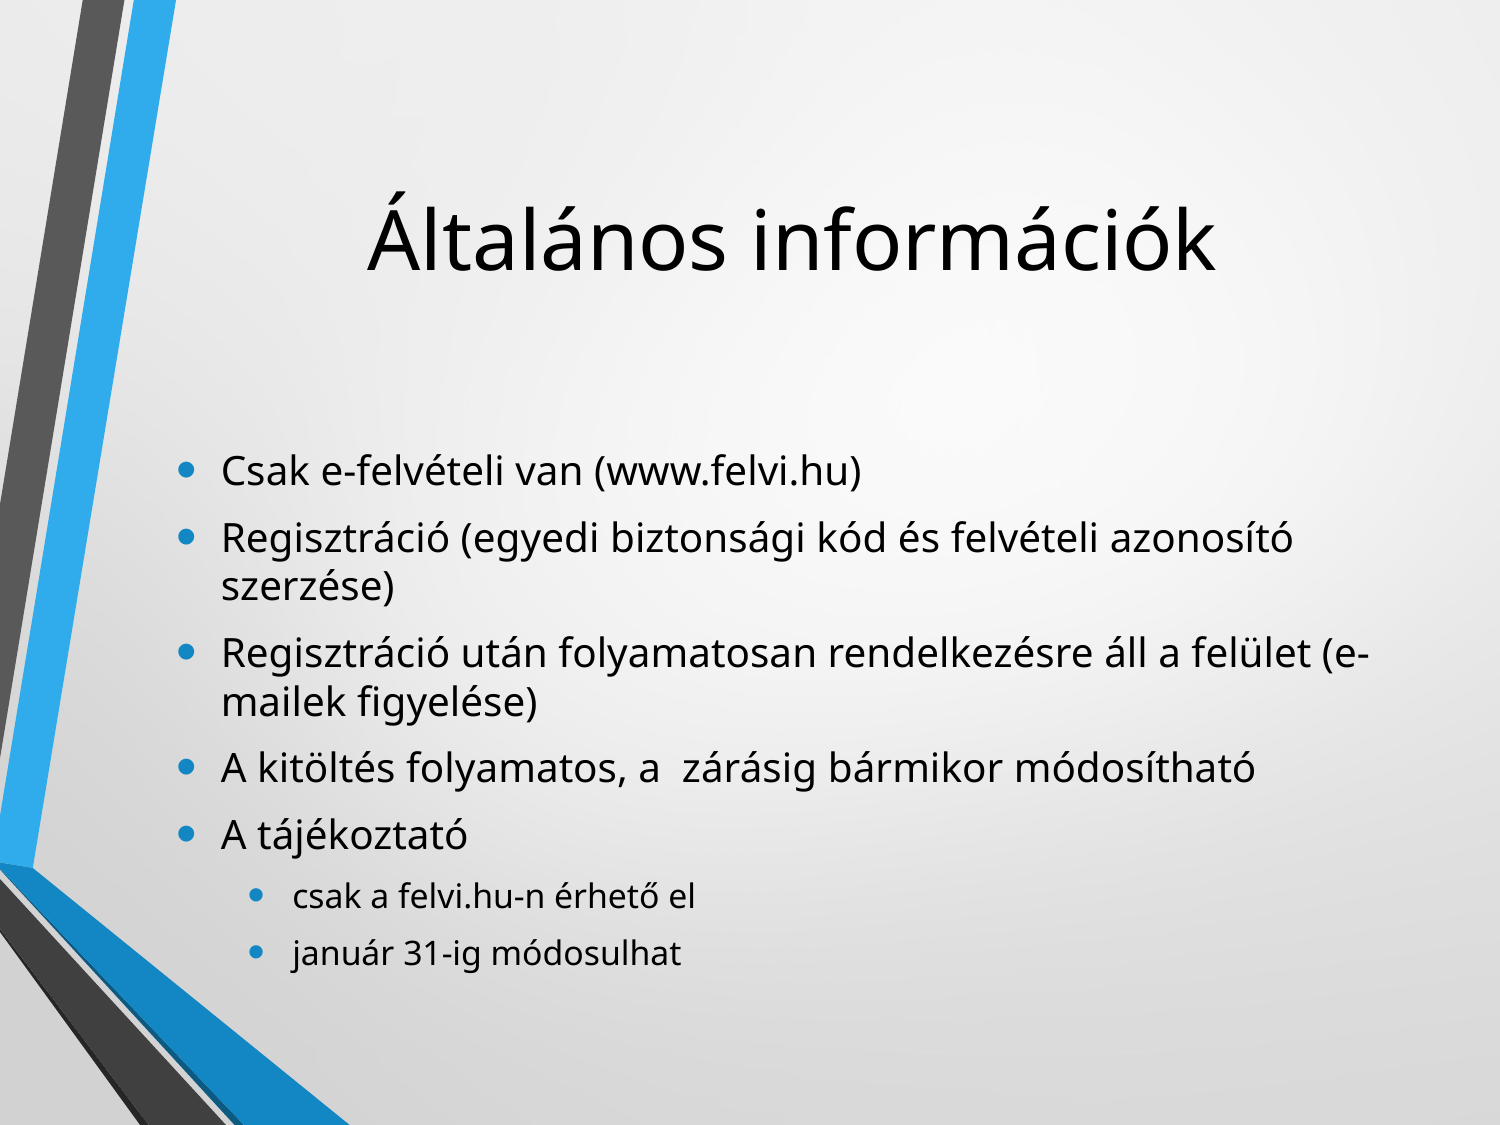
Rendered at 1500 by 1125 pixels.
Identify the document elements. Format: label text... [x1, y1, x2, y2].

title Általános információk [161, 75, 1425, 400]
list Csak e-felvételi van (www.felvi.hu) Regisztráció (egyedi biztonsági kód és felvételi azonosító szerzése) Regisztráció után folyamatosan rendelkezésre áll a felület (e-mailek figyelése) A kitöltés folyamatos, a zárásig bármikor módosítható A tájékoztató csak a felvi.hu-n érhető el január 31-ig módosulhat [161, 437, 1425, 985]
